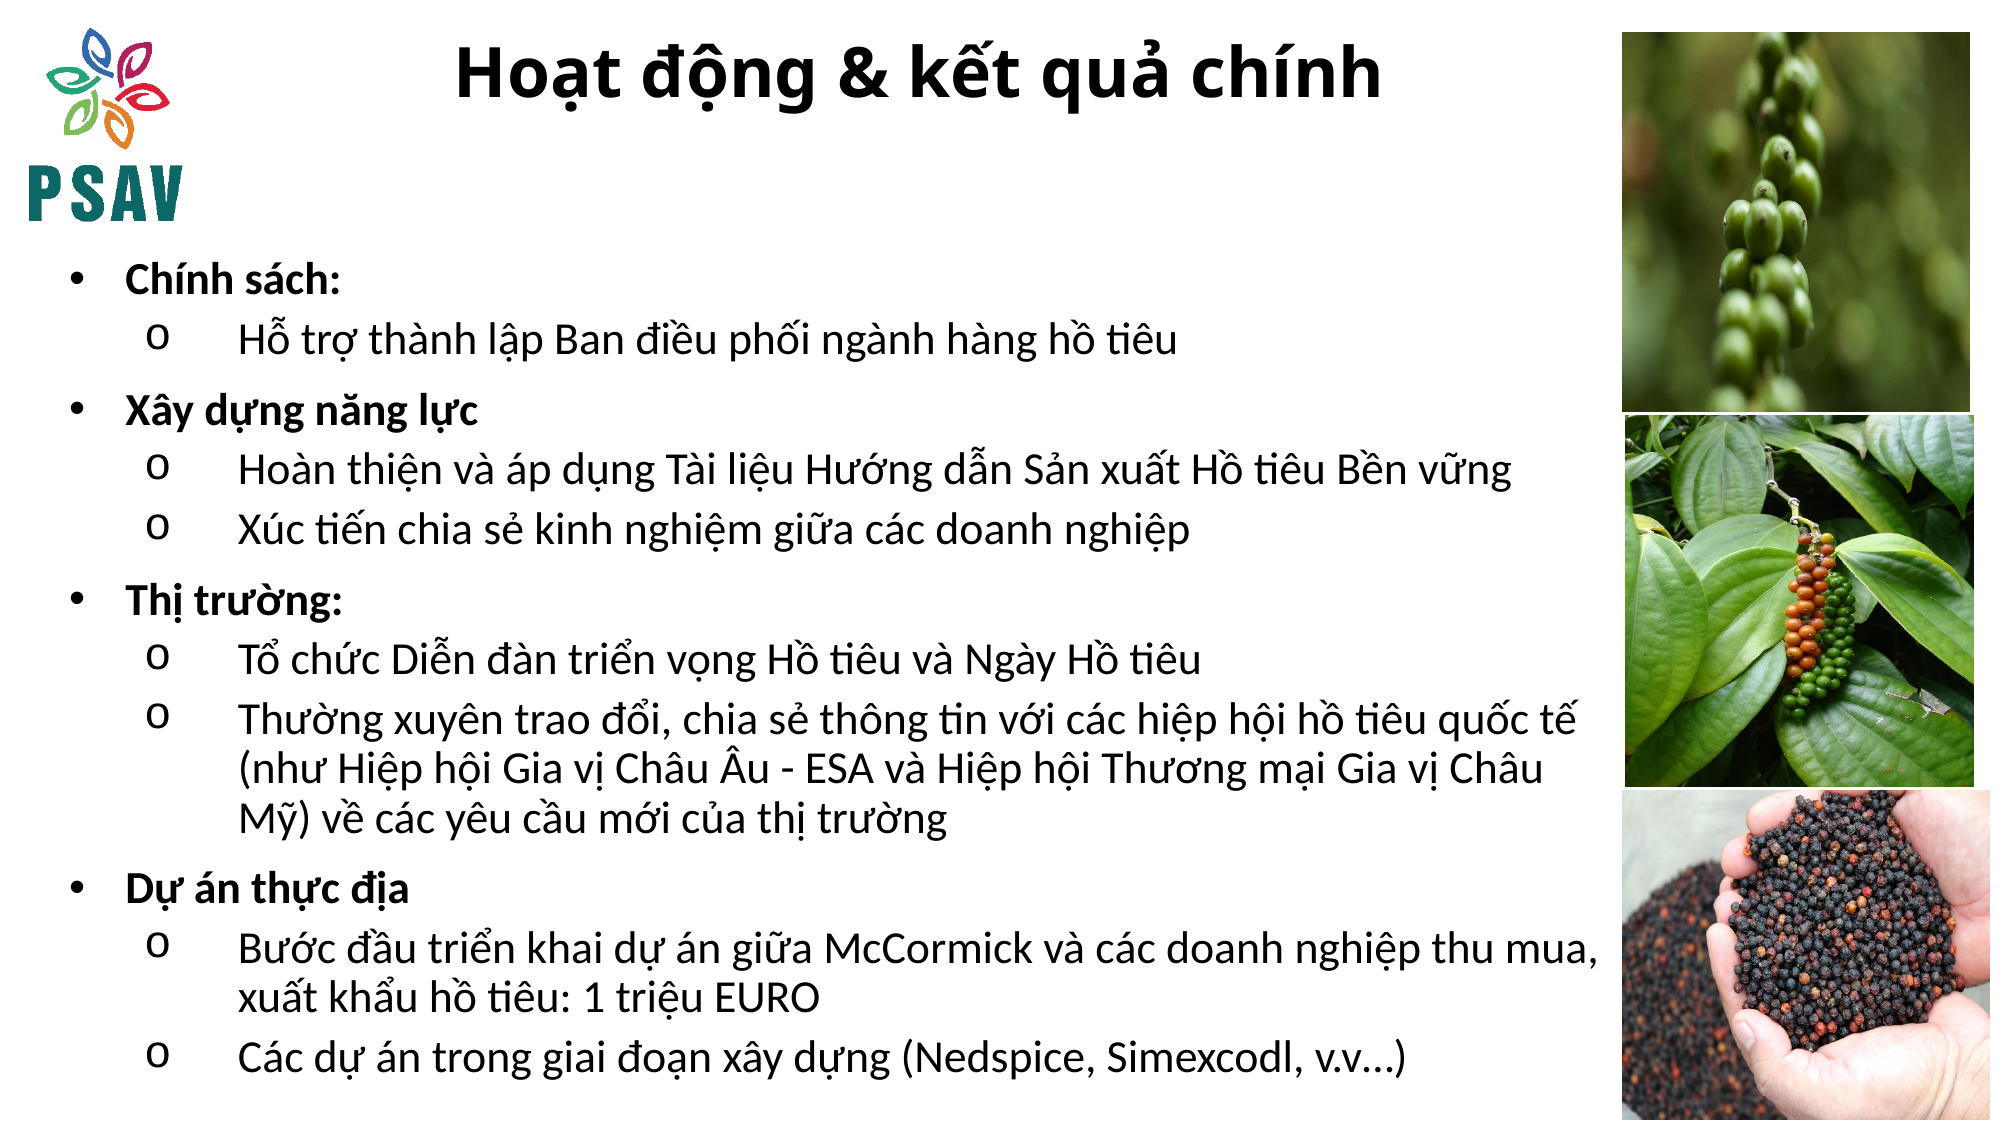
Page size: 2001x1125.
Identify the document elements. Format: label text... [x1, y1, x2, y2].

picture [1625, 415, 1974, 787]
picture [1622, 32, 1970, 413]
subtitle Chính sách: Hỗ trợ thành lập Ban điều phối ngành hàng hồ tiêu Xây dựng năng lực Hoàn thiện và áp dụng Tài liệu Hướng dẫn Sản xuất Hồ tiêu Bền vững Xúc tiến chia sẻ kinh nghiệm giữa các doanh nghiệp Thị trường: Tổ chức Diễn đàn triển vọng Hồ tiêu và Ngày Hồ tiêu Thường xuyên trao đổi, chia sẻ thông tin với các hiệp hội hồ tiêu quốc tế (như Hiệp hội Gia vị Châu Âu - ESA và Hiệp hội Thương mại Gia vị Châu Mỹ) về các yêu cầu mới của thị trường Dự án thực địa Bước đầu triển khai dự án giữa McCormick và các doanh nghiệp thu mua, xuất khẩu hồ tiêu: 1 triệu EURO Các dự án trong giai đoạn xây dựng (Nedspice, Simexcodl, v.v…) [54, 247, 1626, 1036]
title Hoạt động & kết quả chính [438, 28, 1626, 121]
picture [1622, 790, 1990, 1120]
picture [26, 28, 189, 239]
